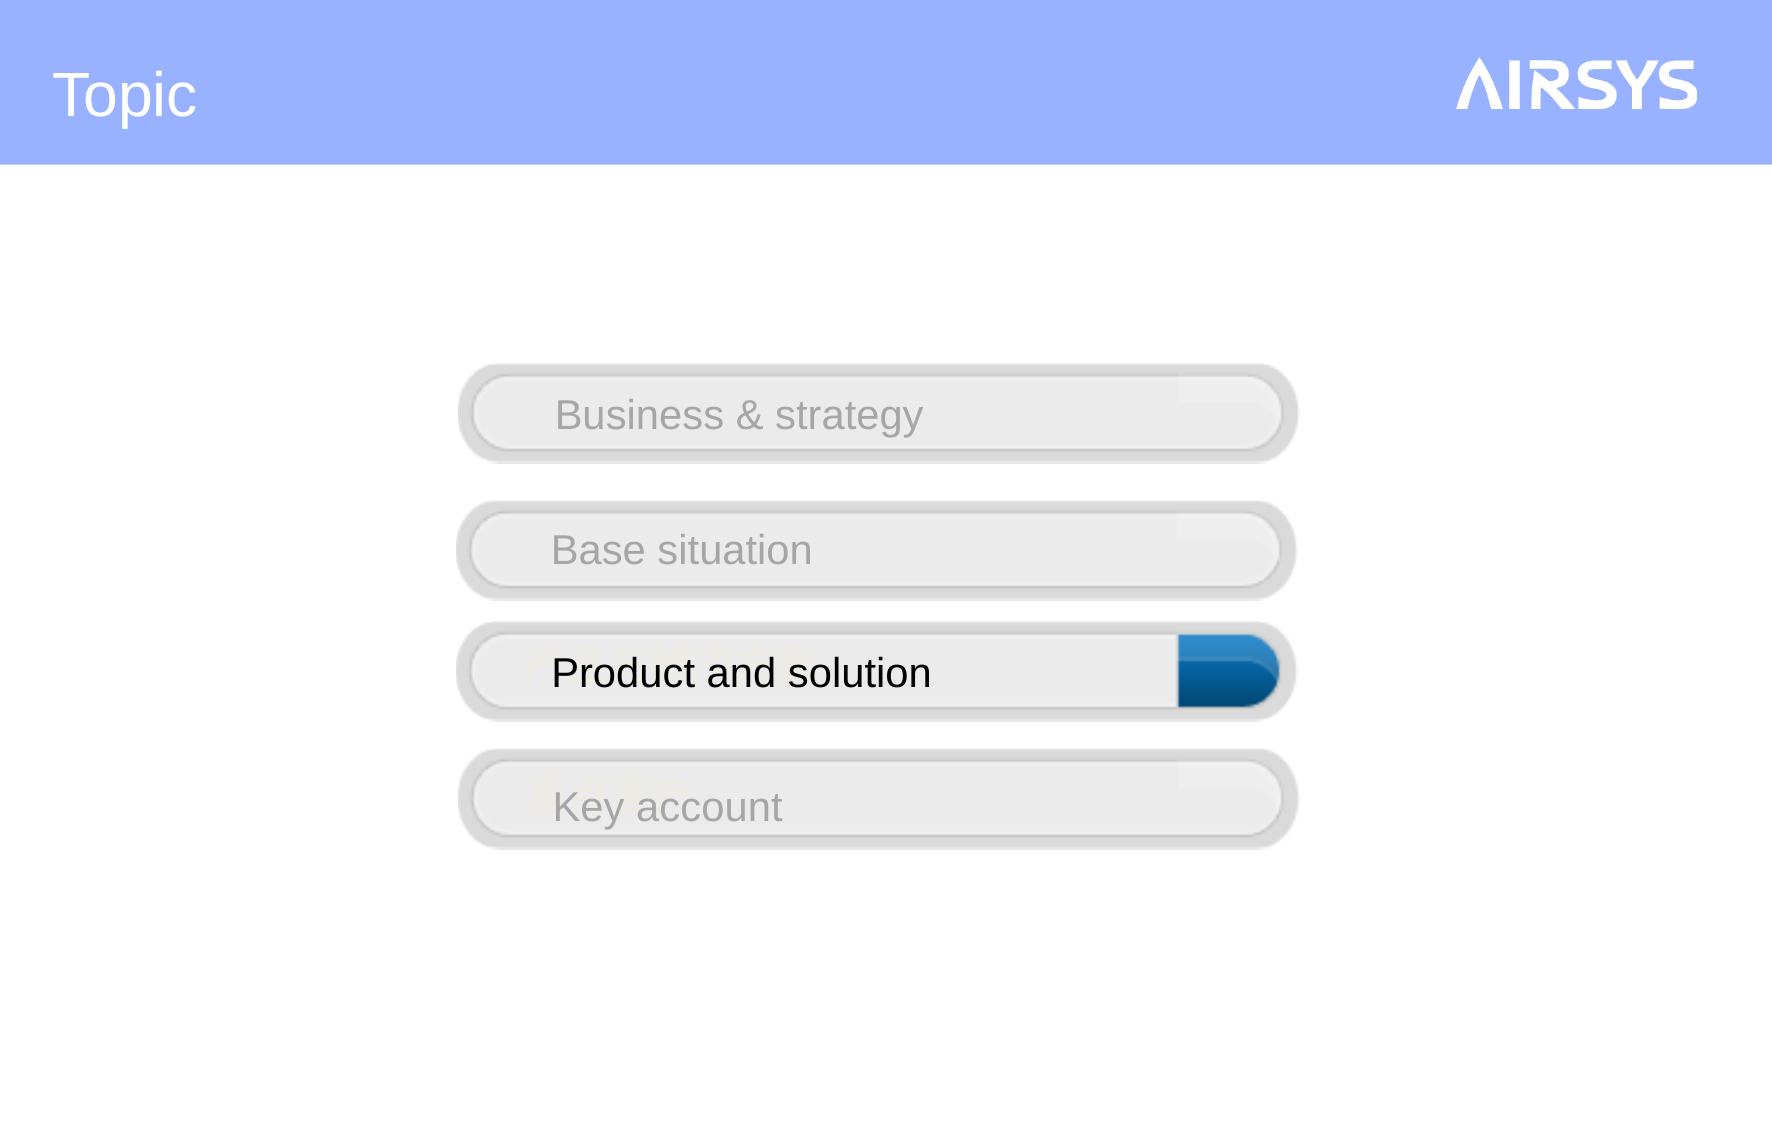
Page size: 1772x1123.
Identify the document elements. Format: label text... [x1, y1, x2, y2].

picture [1456, 57, 1697, 109]
text_box Topic [37, 58, 1368, 125]
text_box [455, 363, 1301, 850]
